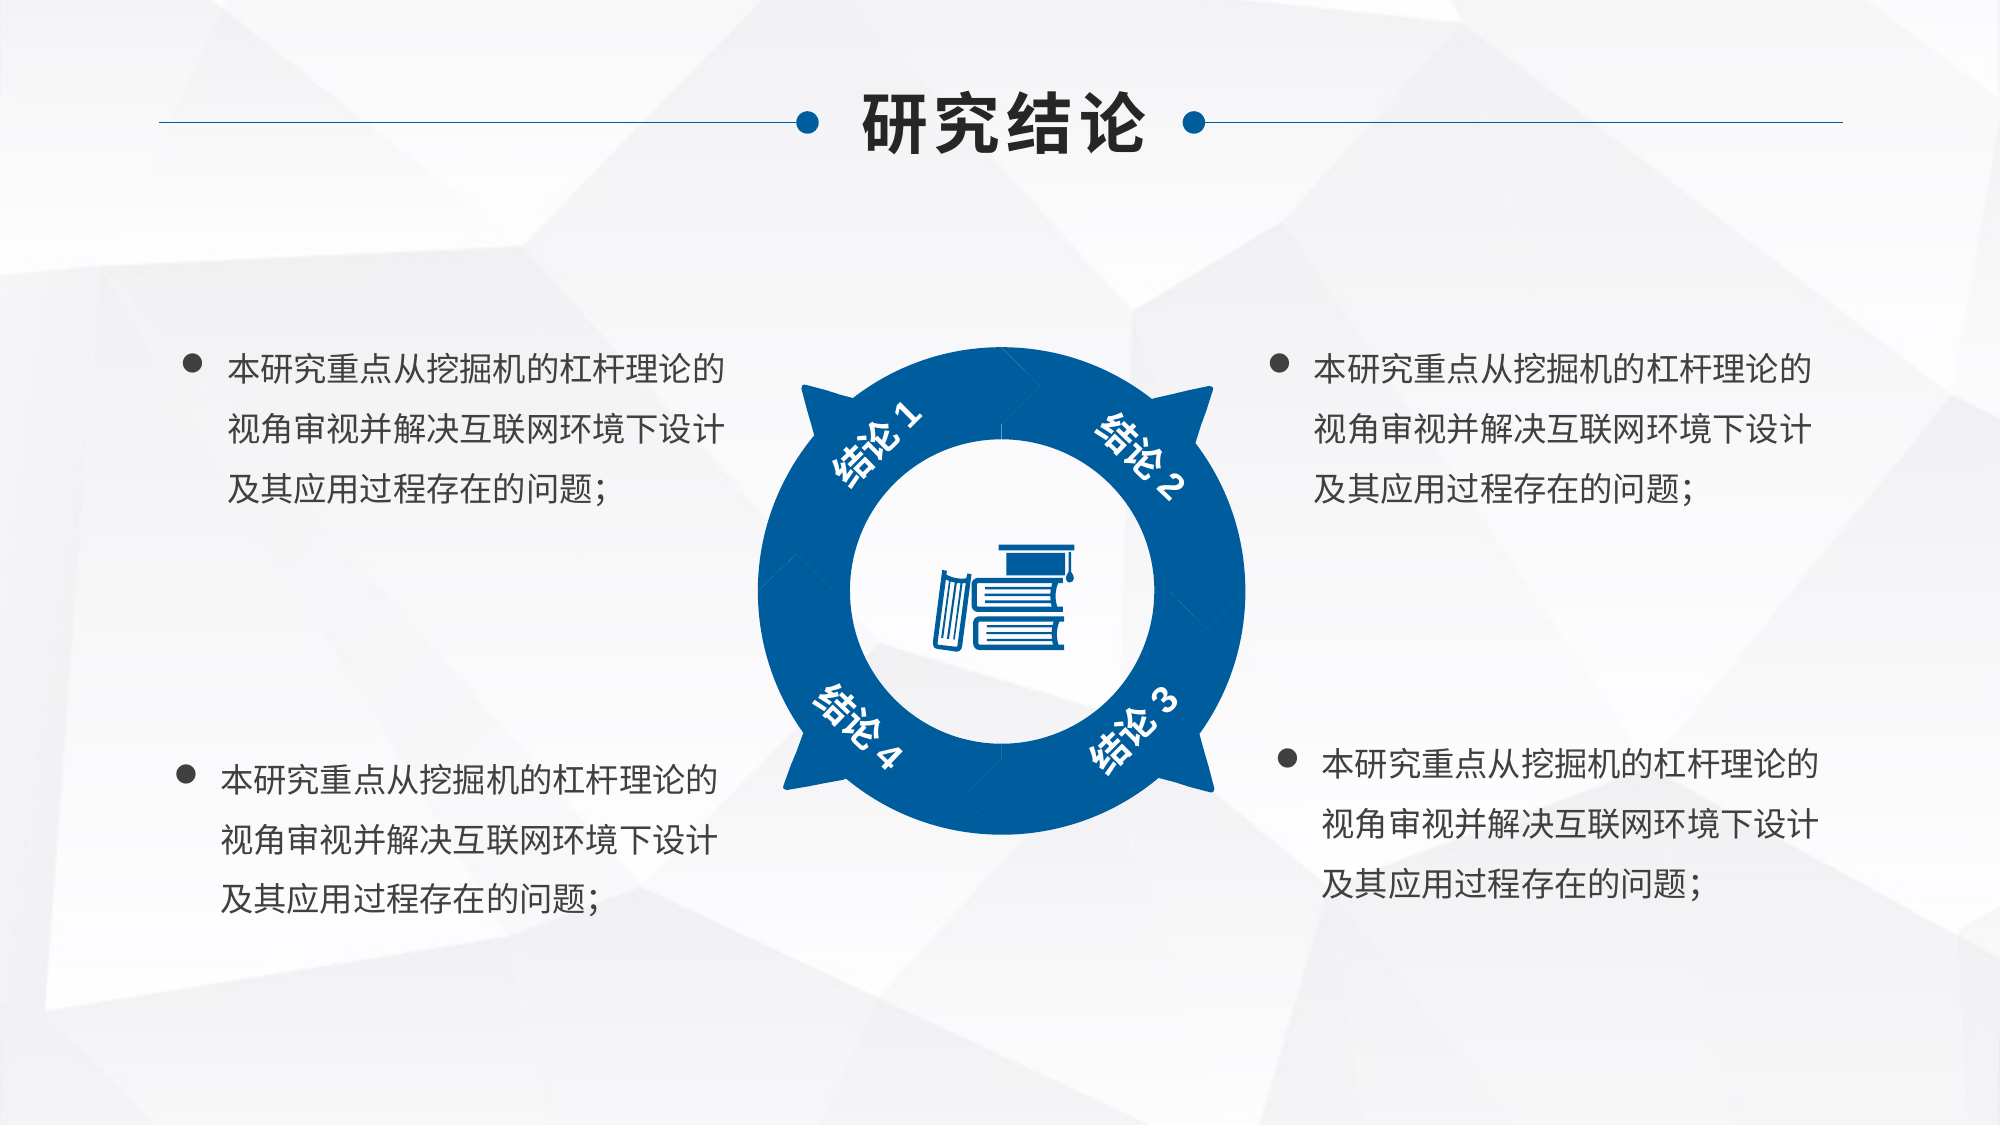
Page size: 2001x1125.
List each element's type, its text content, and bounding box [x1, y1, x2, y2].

text_box 本研究重点从挖掘机的杠杆理论的视角审视并解决互联网环境下设计及其应用过程存在的问题； [165, 320, 767, 515]
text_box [757, 347, 1001, 553]
text_box 本研究重点从挖掘机的杠杆理论的视角审视并解决互联网环境下设计及其应用过程存在的问题； [1252, 320, 1854, 515]
text_box 本研究重点从挖掘机的杠杆理论的视角审视并解决互联网环境下设计及其应用过程存在的问题； [1260, 715, 1862, 911]
picture [0, 0, 2000, 1125]
text_box 研究结论 [846, 74, 1162, 170]
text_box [158, 111, 819, 134]
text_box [1001, 347, 1246, 590]
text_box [932, 544, 1075, 653]
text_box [1002, 590, 1246, 835]
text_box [757, 553, 1002, 835]
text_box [1182, 111, 1843, 134]
text_box 本研究重点从挖掘机的杠杆理论的视角审视并解决互联网环境下设计及其应用过程存在的问题； [158, 731, 760, 926]
